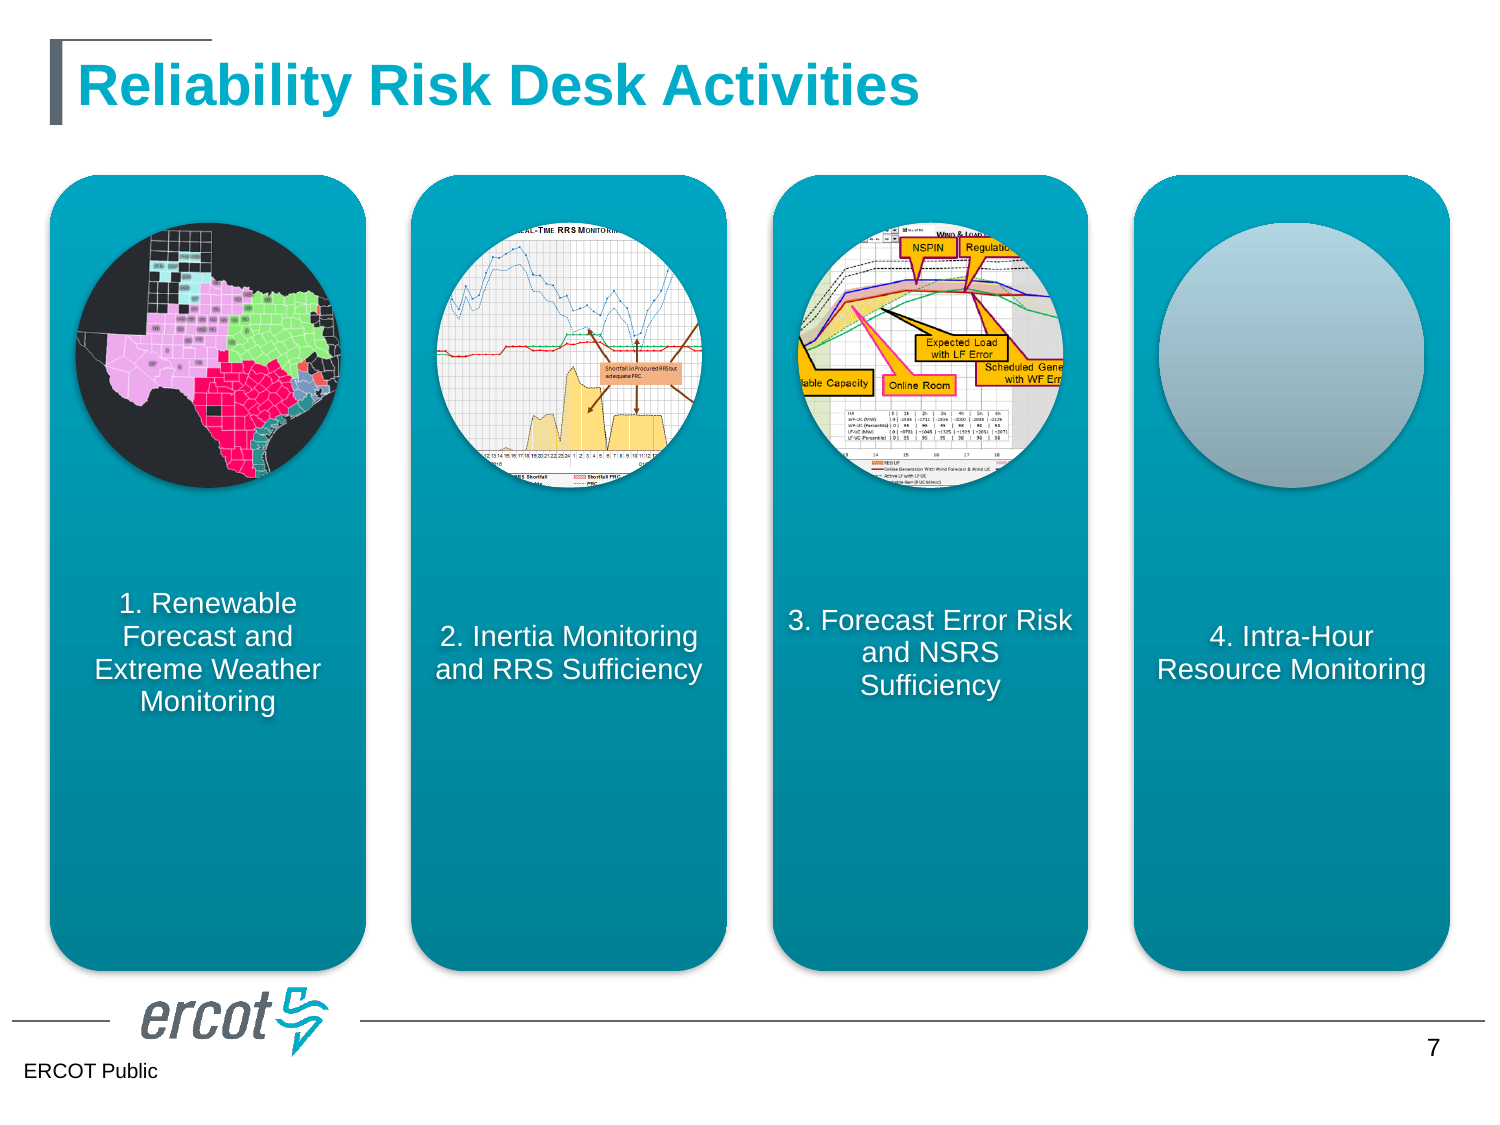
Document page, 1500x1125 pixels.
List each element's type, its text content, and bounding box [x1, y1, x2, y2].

title Reliability Risk Desk Activities [62, 39, 1450, 134]
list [49, 174, 1451, 972]
picture [137, 983, 332, 1059]
slide_number 7 [1383, 1022, 1484, 1071]
